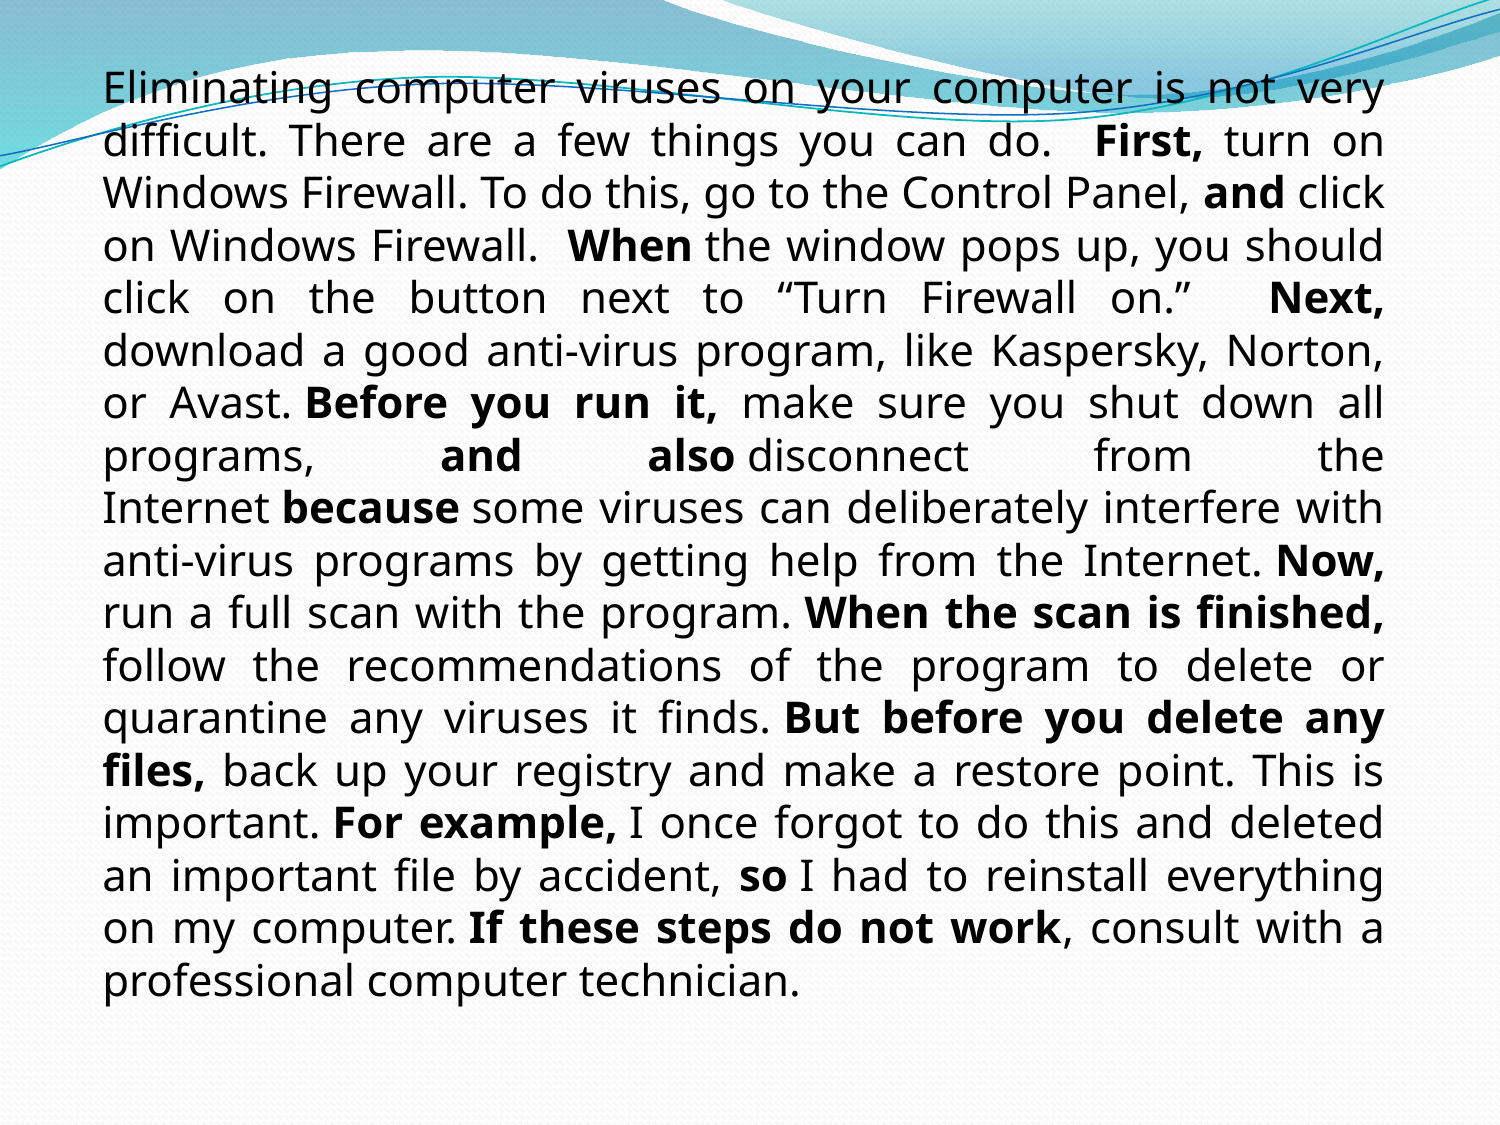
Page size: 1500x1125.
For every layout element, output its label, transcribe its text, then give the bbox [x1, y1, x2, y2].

text_box Eliminating computer viruses on your computer is not very difficult. There are a few things you can do. First, turn on Windows Firewall. To do this, go to the Control Panel, and click on Windows Firewall. When the window pops up, you should click on the button next to “Turn Firewall on.” Next, download a good anti-virus program, like Kaspersky, Norton, or Avast. Before you run it, make sure you shut down all programs, and also disconnect from the Internet because some viruses can deliberately interfere with anti-virus programs by getting help from the Internet. Now, run a full scan with the program. When the scan is finished, follow the recommendations of the program to delete or quarantine any viruses it finds. But before you delete any files, back up your registry and make a restore point. This is important. For example, I once forgot to do this and deleted an important file by accident, so I had to reinstall everything on my computer. If these steps do not work, consult with a professional computer technician. [87, 52, 1400, 1013]
